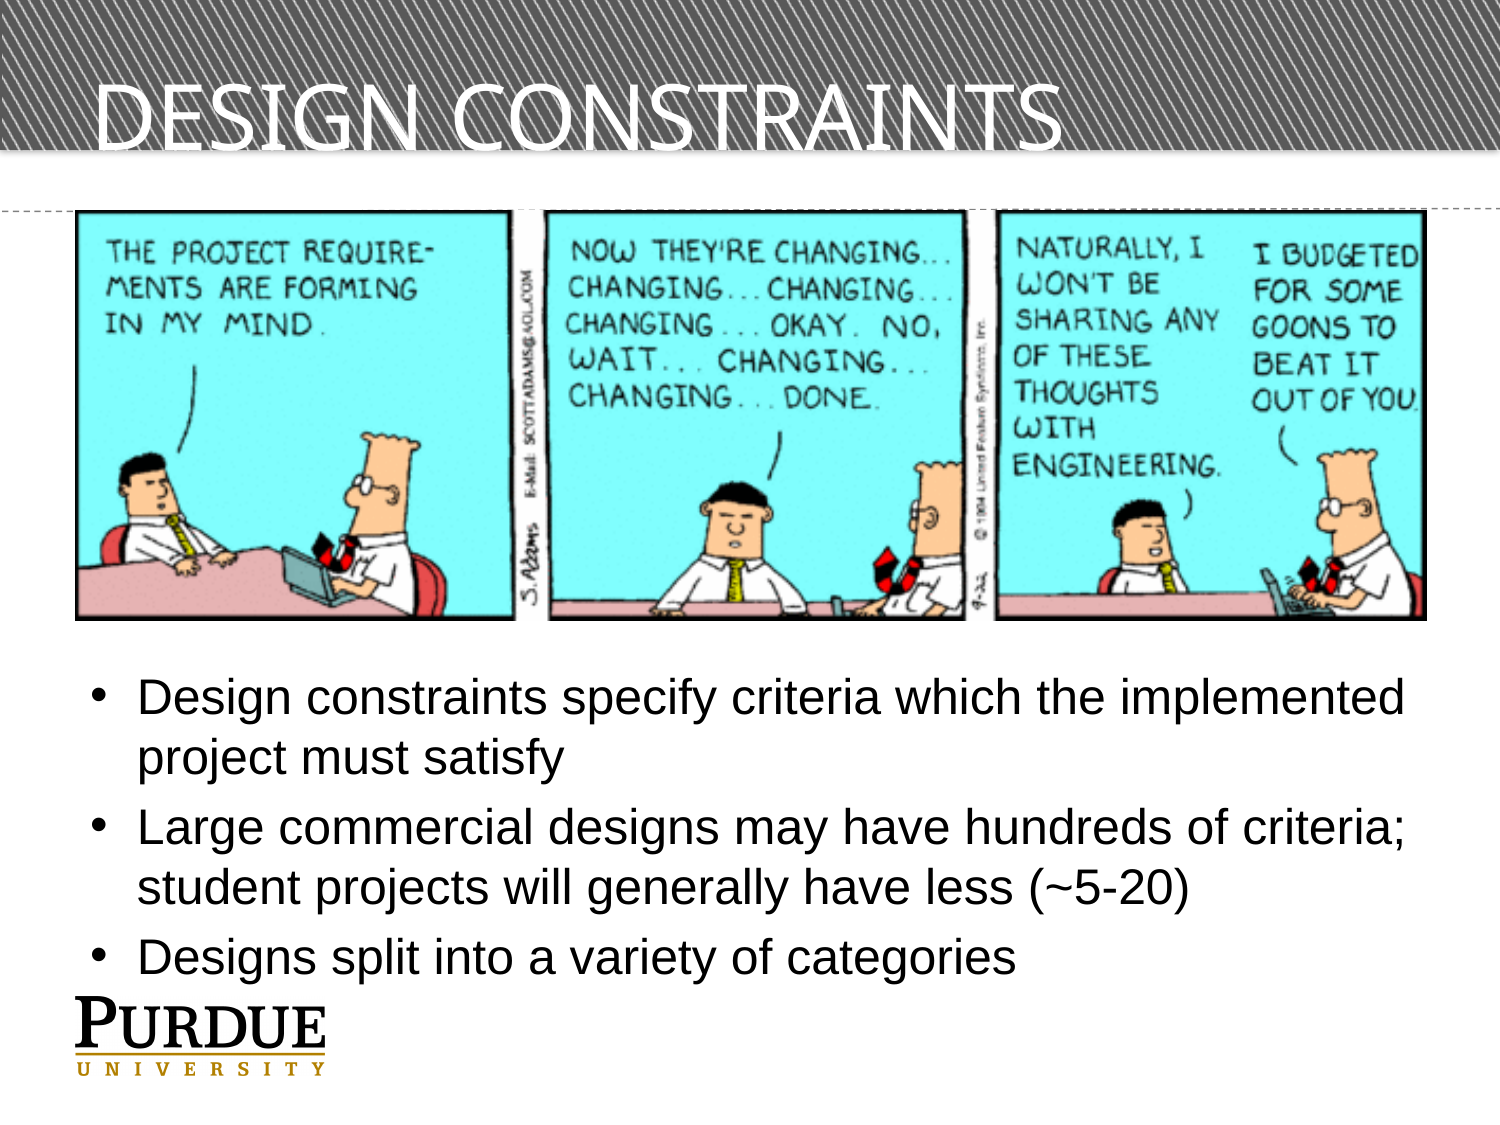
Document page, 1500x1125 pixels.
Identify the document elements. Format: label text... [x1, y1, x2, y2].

picture [75, 1003, 325, 1076]
title Design Constraints [75, 51, 1427, 175]
list Design constraints specify criteria which the implemented project must satisfy Large commercial designs may have hundreds of criteria; student projects will generally have less (~5-20) Designs split into a variety of categories [75, 656, 1427, 1003]
picture [74, 210, 1427, 621]
